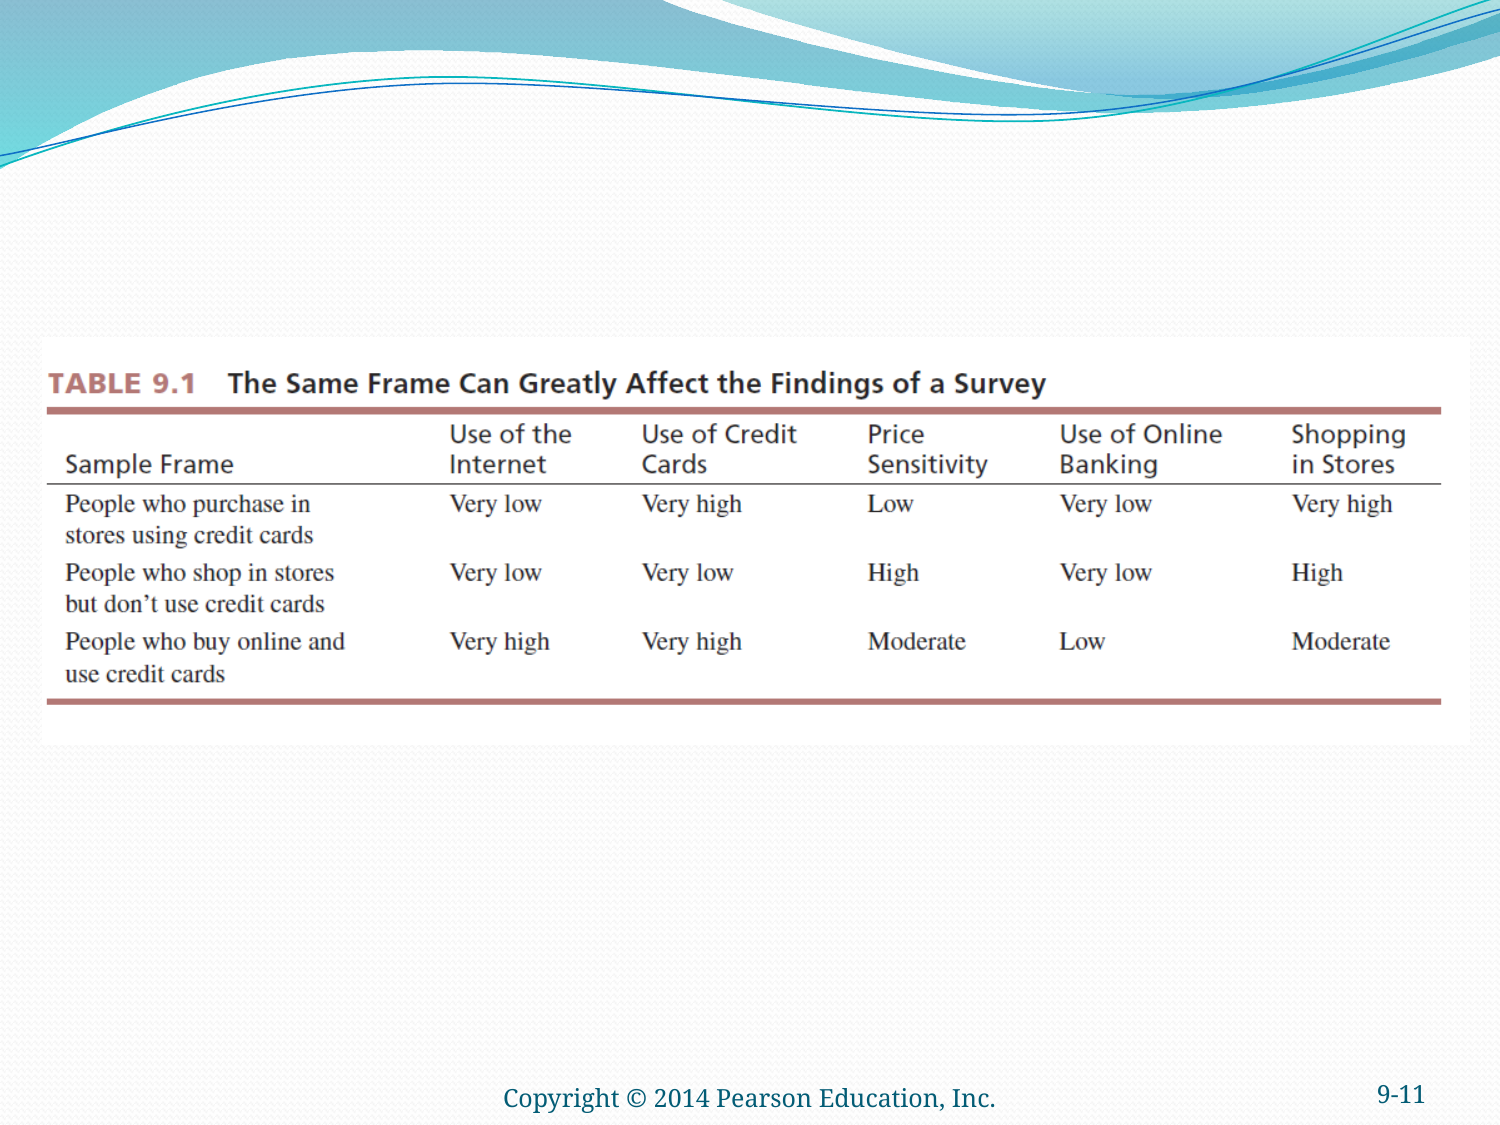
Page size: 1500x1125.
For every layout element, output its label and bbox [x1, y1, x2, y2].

picture [42, 337, 1470, 746]
